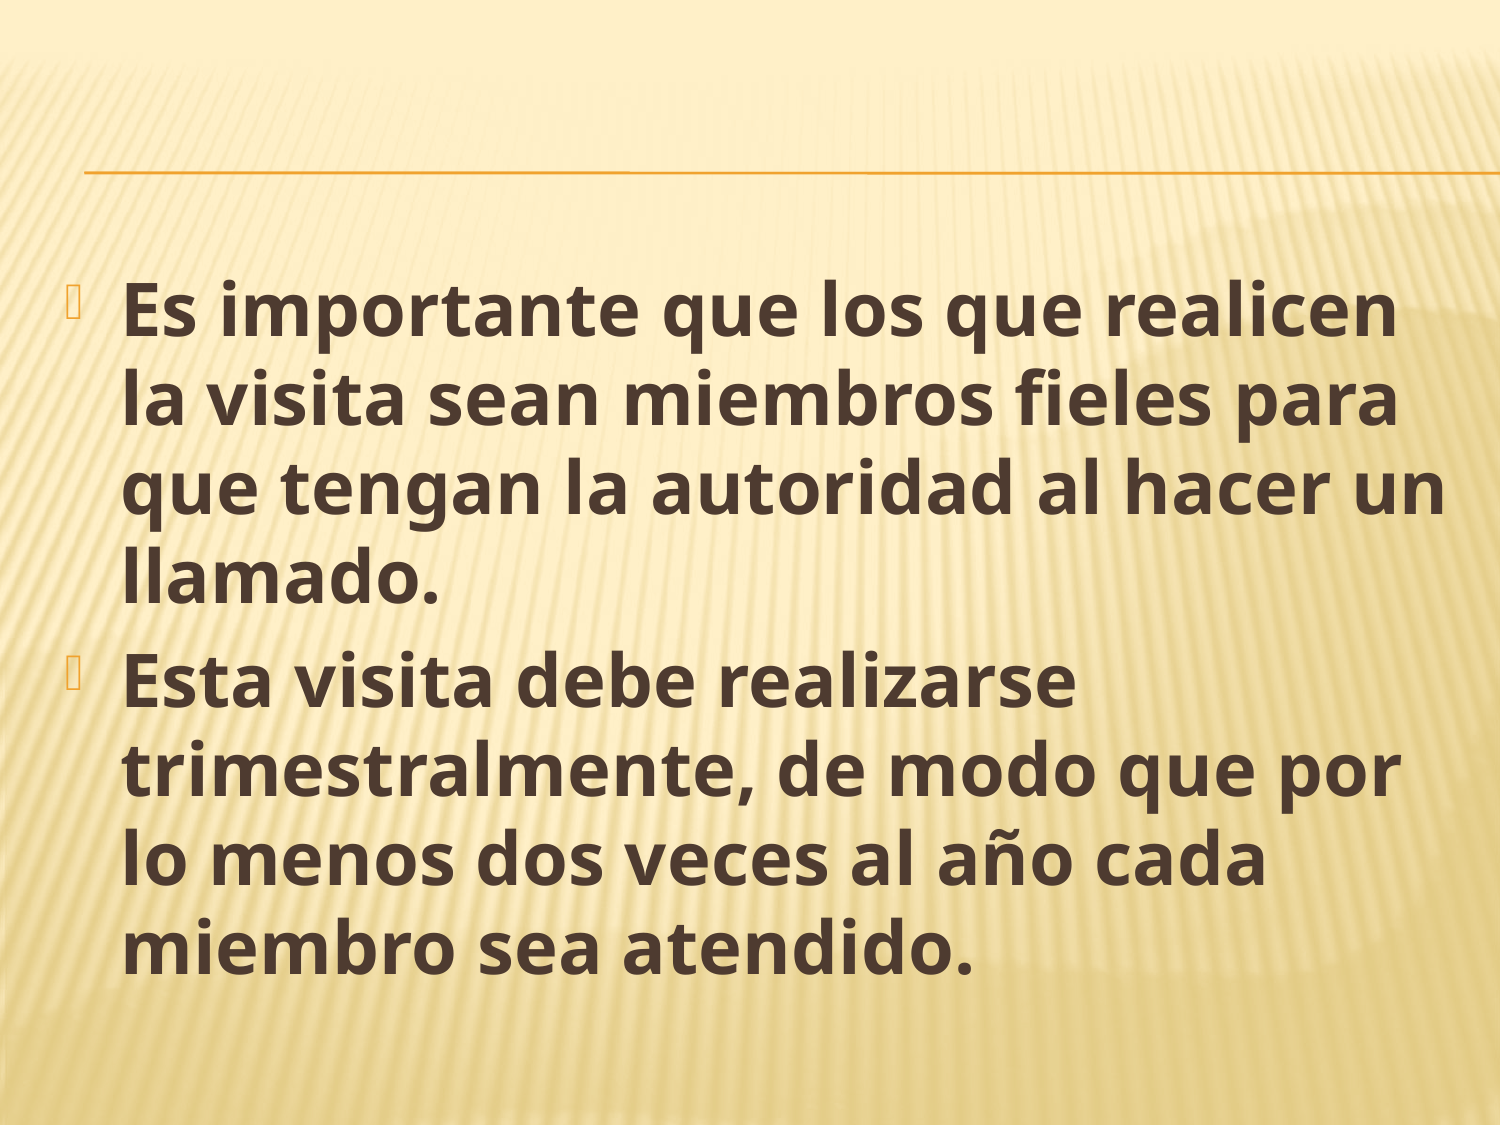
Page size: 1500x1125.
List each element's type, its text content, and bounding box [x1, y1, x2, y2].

list Es importante que los que realicen la visita sean miembros fieles para que tengan la autoridad al hacer un llamado. Esta visita debe realizarse trimestralmente, de modo que por lo menos dos veces al año cada miembro sea atendido. [50, 254, 1475, 998]
